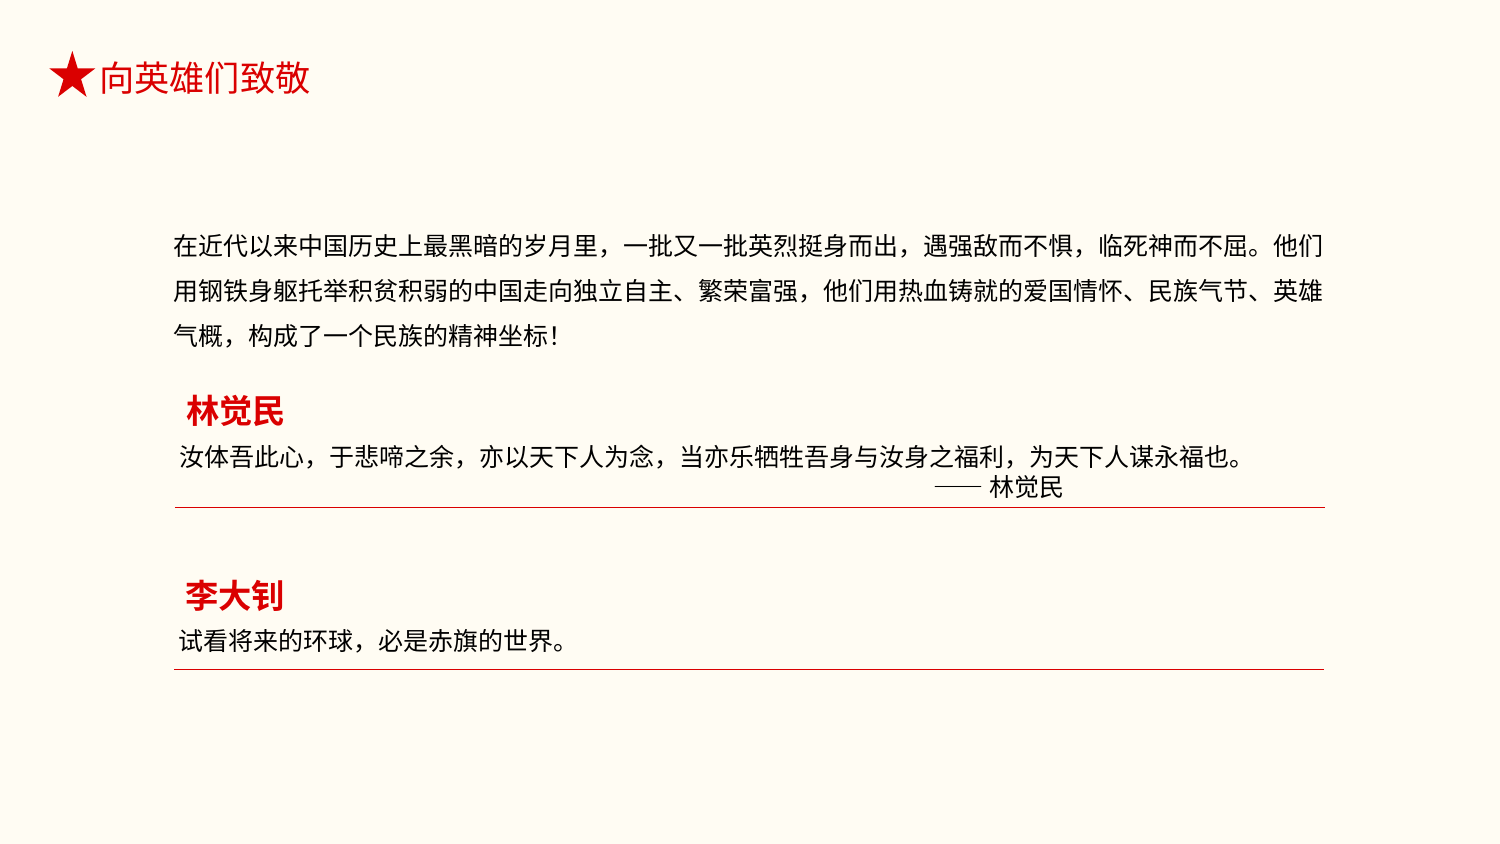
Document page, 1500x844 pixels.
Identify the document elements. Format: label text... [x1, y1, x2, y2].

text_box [164, 375, 1350, 511]
text_box 在近代以来中国历史上最黑暗的岁月里，一批又一批英烈挺身而出，遇强敌而不惧，临死神而不屈。他们用钢铁身躯托举积贫积弱的中国走向独立自主、繁荣富强，他们用热血铸就的爱国情怀、民族气节、英雄气概，构成了一个民族的精神坐标！ [159, 207, 1363, 358]
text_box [164, 559, 1350, 670]
